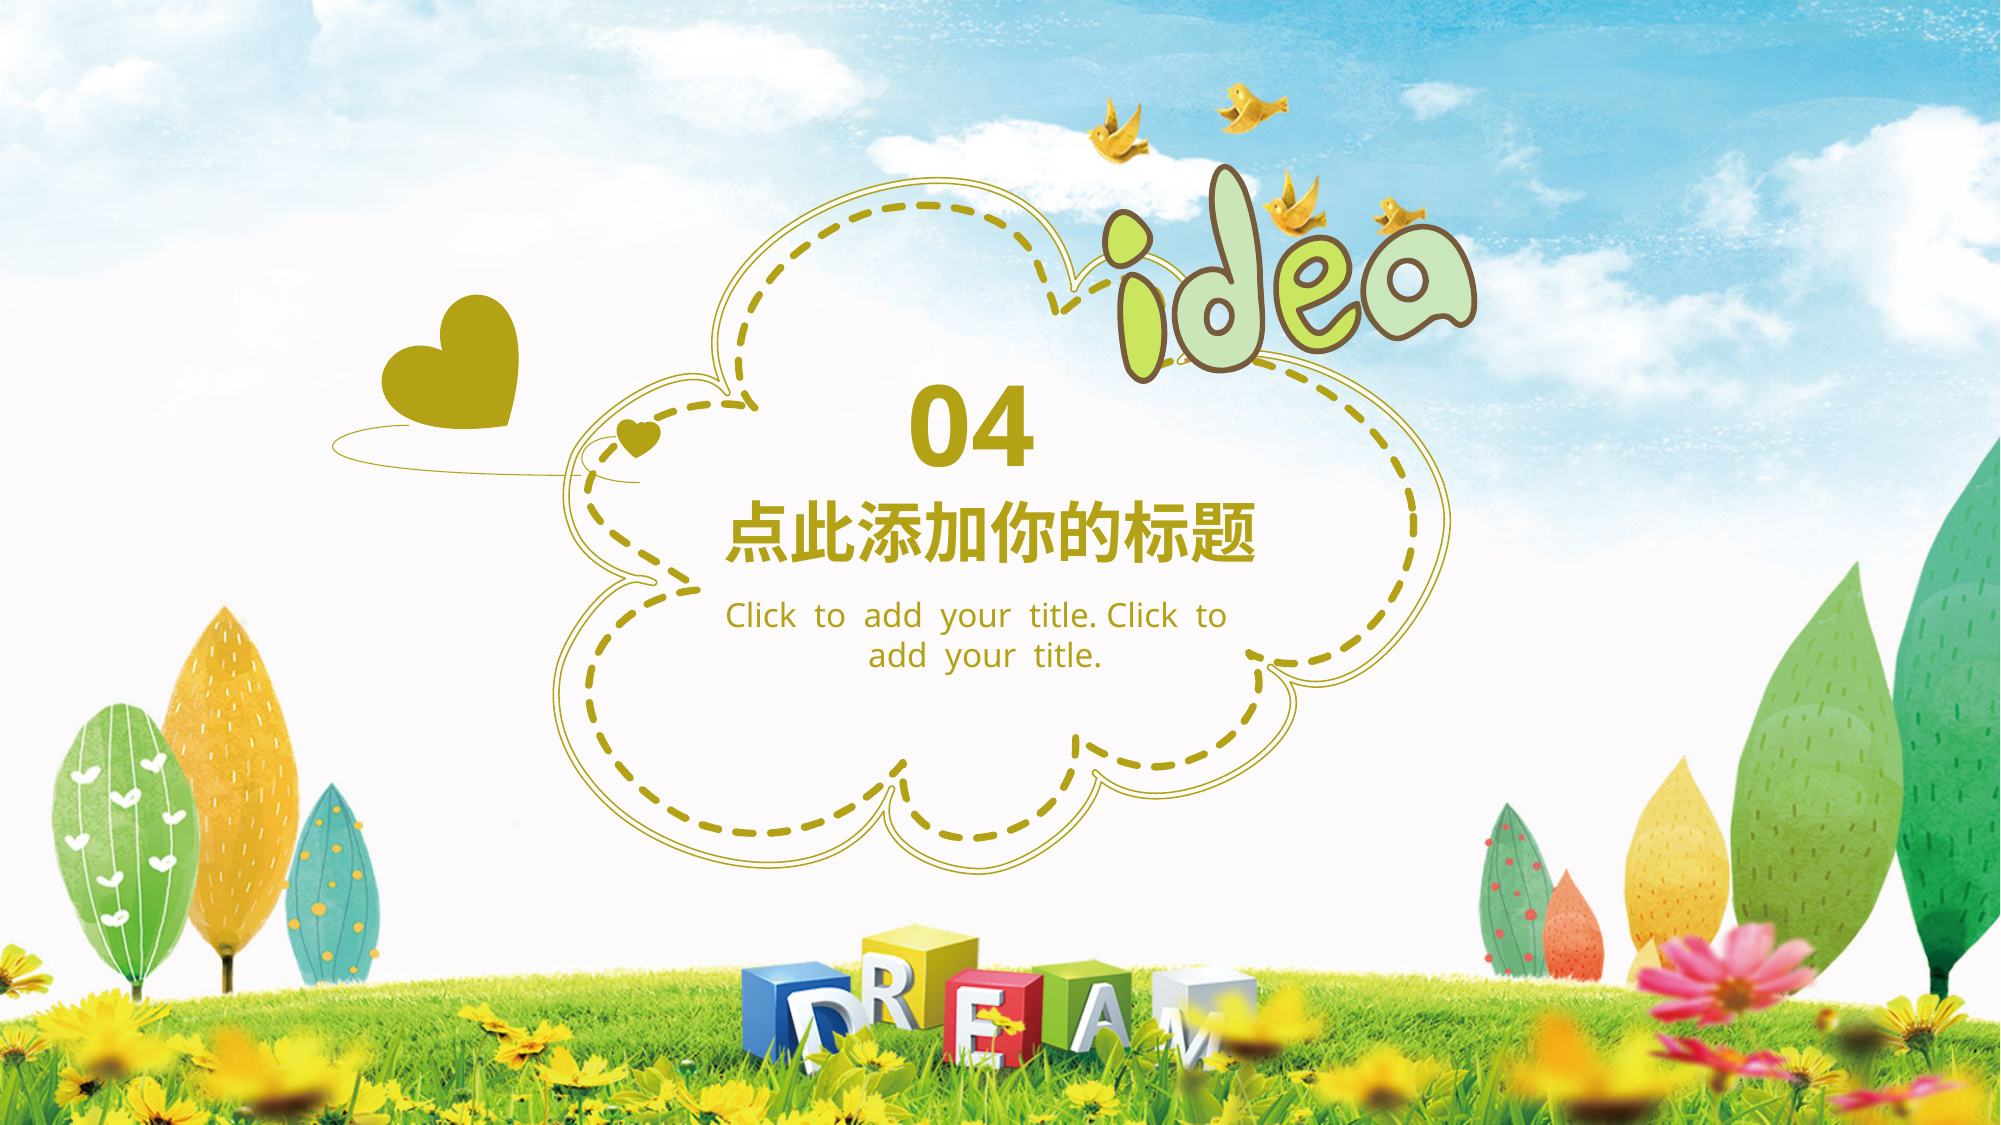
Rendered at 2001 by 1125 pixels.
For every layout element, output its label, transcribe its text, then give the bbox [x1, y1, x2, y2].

text_box [1255, 682, 1262, 693]
text_box [1047, 292, 1059, 315]
text_box [1037, 798, 1056, 817]
text_box [801, 818, 824, 831]
text_box [748, 291, 763, 313]
text_box [911, 811, 930, 830]
text_box [1007, 819, 1029, 833]
text_box [1060, 768, 1074, 791]
text_box [737, 322, 748, 346]
text_box [939, 831, 963, 841]
text_box [1162, 358, 1174, 368]
text_box [1185, 751, 1207, 764]
text_box [1117, 271, 1168, 384]
text_box [1370, 429, 1388, 449]
text_box [951, 205, 974, 215]
text_box [863, 783, 883, 801]
text_box [573, 177, 1106, 468]
text_box [1367, 230, 1471, 335]
text_box [1360, 223, 1478, 342]
text_box [1171, 163, 1266, 374]
text_box [1286, 369, 1308, 383]
text_box [553, 350, 1451, 875]
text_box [609, 423, 662, 472]
text_box [1316, 385, 1337, 401]
text_box [900, 778, 910, 802]
text_box [973, 832, 997, 841]
picture [0, 0, 2001, 1125]
text_box [1386, 257, 1429, 303]
text_box [1345, 405, 1364, 423]
text_box [1178, 170, 1259, 367]
text_box 点此添加你的标题 [708, 483, 1338, 579]
text_box [1203, 297, 1235, 337]
text_box [767, 828, 791, 837]
text_box [638, 550, 660, 565]
text_box [984, 214, 1006, 229]
text_box [1014, 232, 1032, 251]
text_box [741, 390, 758, 411]
text_box [699, 822, 722, 833]
text_box [1279, 241, 1355, 348]
text_box Click to add your title. Click to add your title. [696, 587, 1275, 682]
text_box [1034, 260, 1047, 283]
text_box [735, 357, 743, 381]
text_box [790, 242, 811, 259]
text_box [732, 829, 756, 837]
text_box [889, 759, 907, 777]
text_box [1109, 216, 1147, 263]
text_box [599, 447, 609, 462]
text_box [1403, 548, 1414, 571]
text_box [818, 223, 840, 239]
text_box [1367, 610, 1385, 630]
text_box [676, 587, 696, 596]
text_box [644, 594, 666, 608]
text_box [597, 732, 612, 754]
text_box [1308, 653, 1331, 665]
text_box [687, 401, 711, 411]
text_box [1089, 279, 1111, 294]
text_box [639, 787, 660, 804]
text_box [1072, 734, 1079, 758]
text_box [1405, 488, 1416, 511]
text_box [668, 567, 689, 583]
text_box [1144, 253, 1186, 282]
text_box [882, 203, 906, 212]
text_box [616, 610, 636, 628]
text_box [1253, 358, 1276, 370]
text_box [1124, 278, 1161, 377]
text_box [1216, 731, 1236, 748]
text_box [916, 202, 940, 209]
text_box [1388, 580, 1403, 602]
text_box [1061, 297, 1081, 314]
text_box [584, 471, 596, 494]
text_box [1391, 457, 1405, 479]
text_box [586, 699, 597, 723]
text_box [1410, 513, 1417, 537]
text_box [766, 264, 784, 284]
text_box [1273, 234, 1362, 355]
text_box [1102, 209, 1154, 270]
text_box [1086, 742, 1108, 757]
text_box [849, 209, 872, 222]
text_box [389, 317, 573, 486]
text_box [615, 761, 633, 781]
text_box [1117, 757, 1141, 769]
text_box [834, 803, 855, 818]
text_box [1151, 762, 1175, 770]
text_box [610, 530, 630, 547]
text_box [585, 665, 595, 688]
text_box [721, 401, 745, 409]
text_box [654, 408, 677, 421]
text_box [667, 806, 689, 821]
text_box [1241, 703, 1256, 725]
text_box [595, 634, 611, 656]
text_box 04 [823, 346, 1120, 497]
text_box [1293, 256, 1329, 289]
text_box [1340, 635, 1361, 652]
text_box [1275, 659, 1298, 667]
text_box [588, 503, 604, 525]
